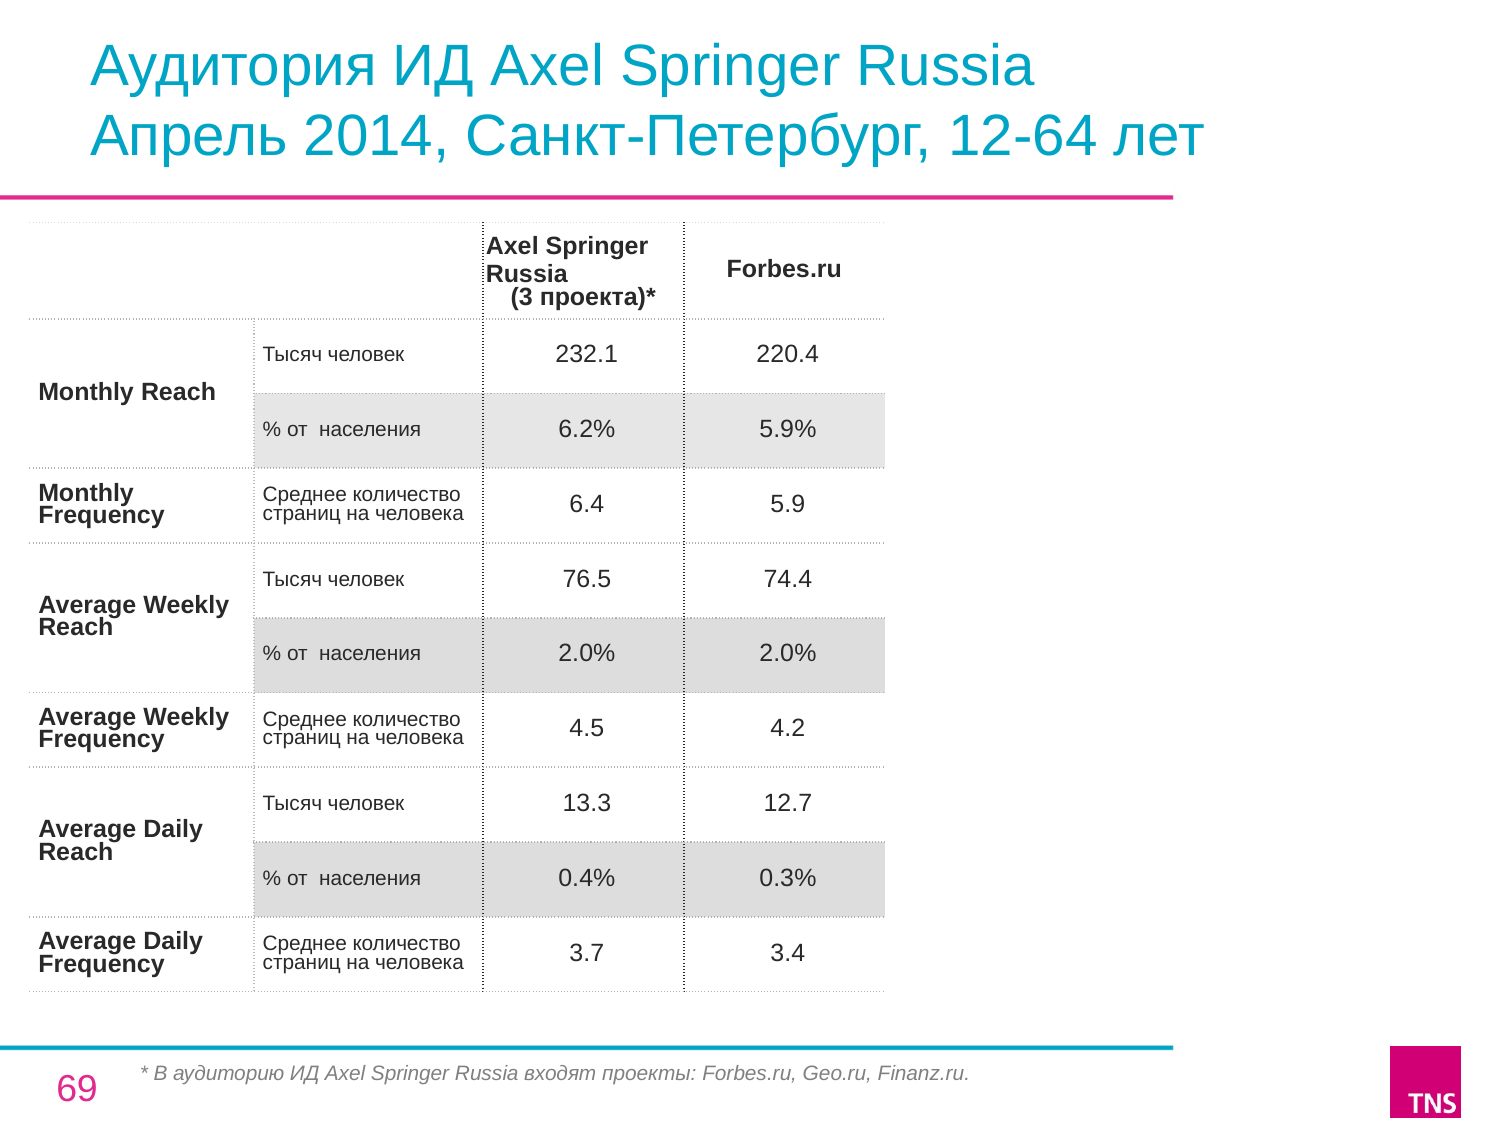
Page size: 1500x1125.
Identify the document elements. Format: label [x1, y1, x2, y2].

slide_number [40, 1055, 392, 1125]
text_box [124, 1052, 1463, 1092]
table_header [29, 223, 885, 319]
title [74, 8, 1476, 187]
table_cell [29, 319, 885, 992]
picture [0, 0, 1500, 1125]
